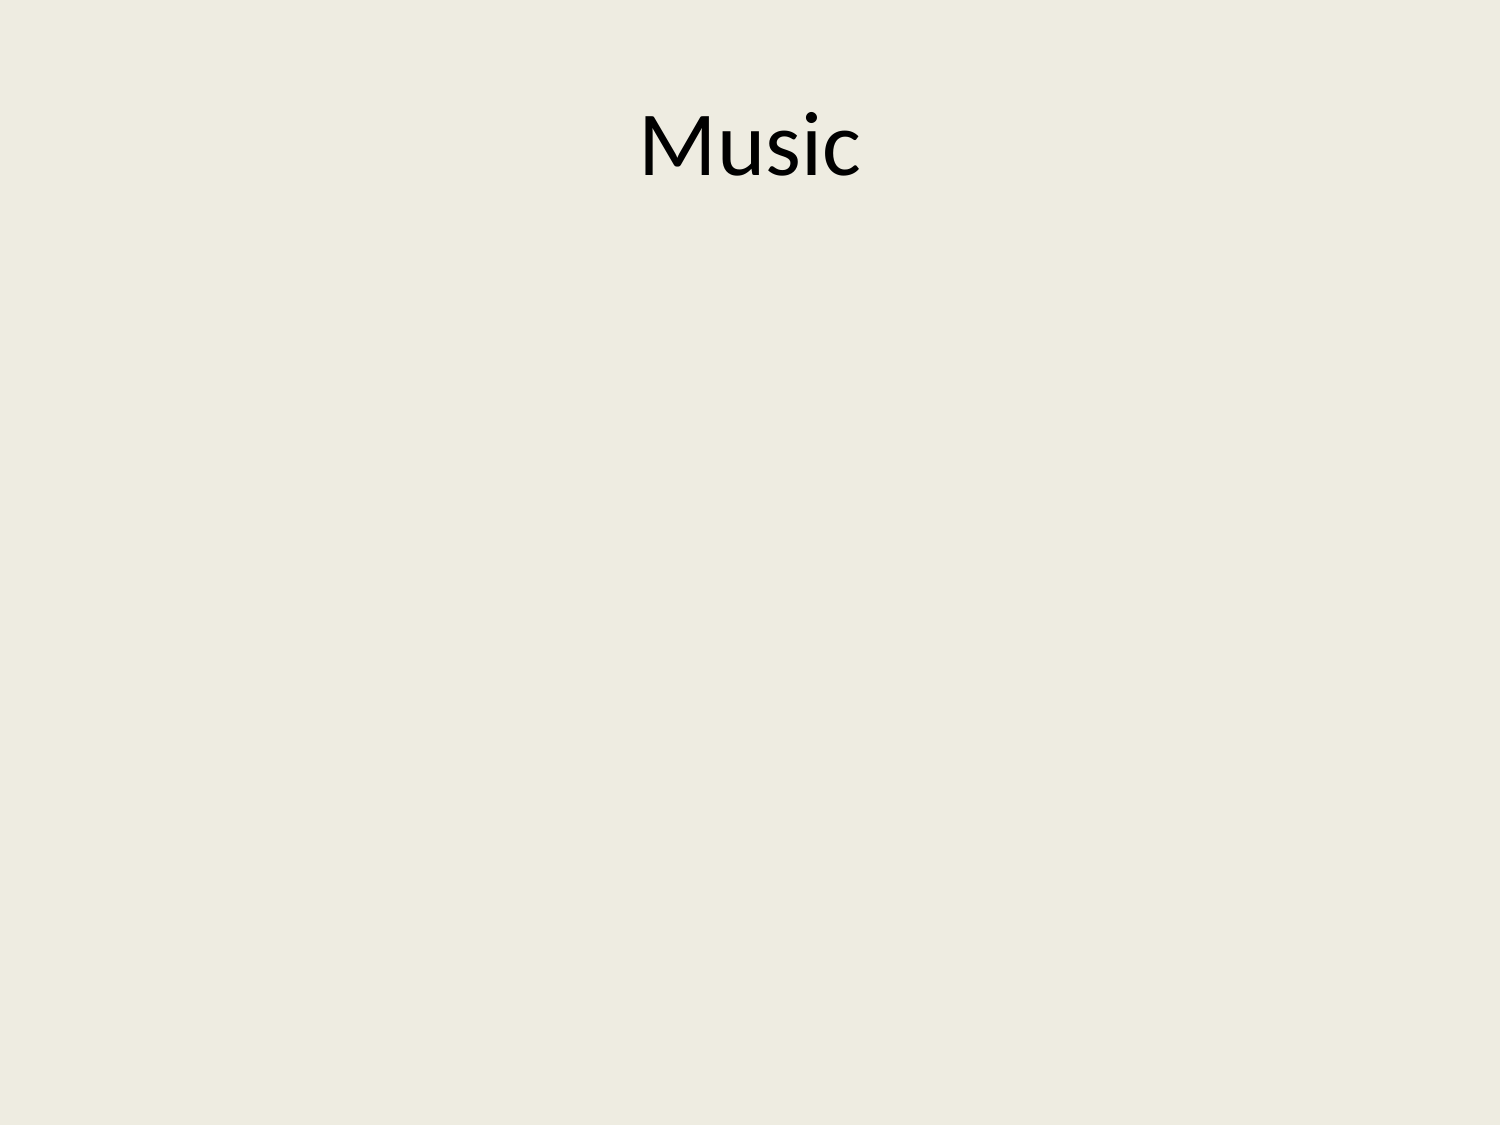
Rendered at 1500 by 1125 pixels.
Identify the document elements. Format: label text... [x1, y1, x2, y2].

title Music [75, 45, 1425, 233]
